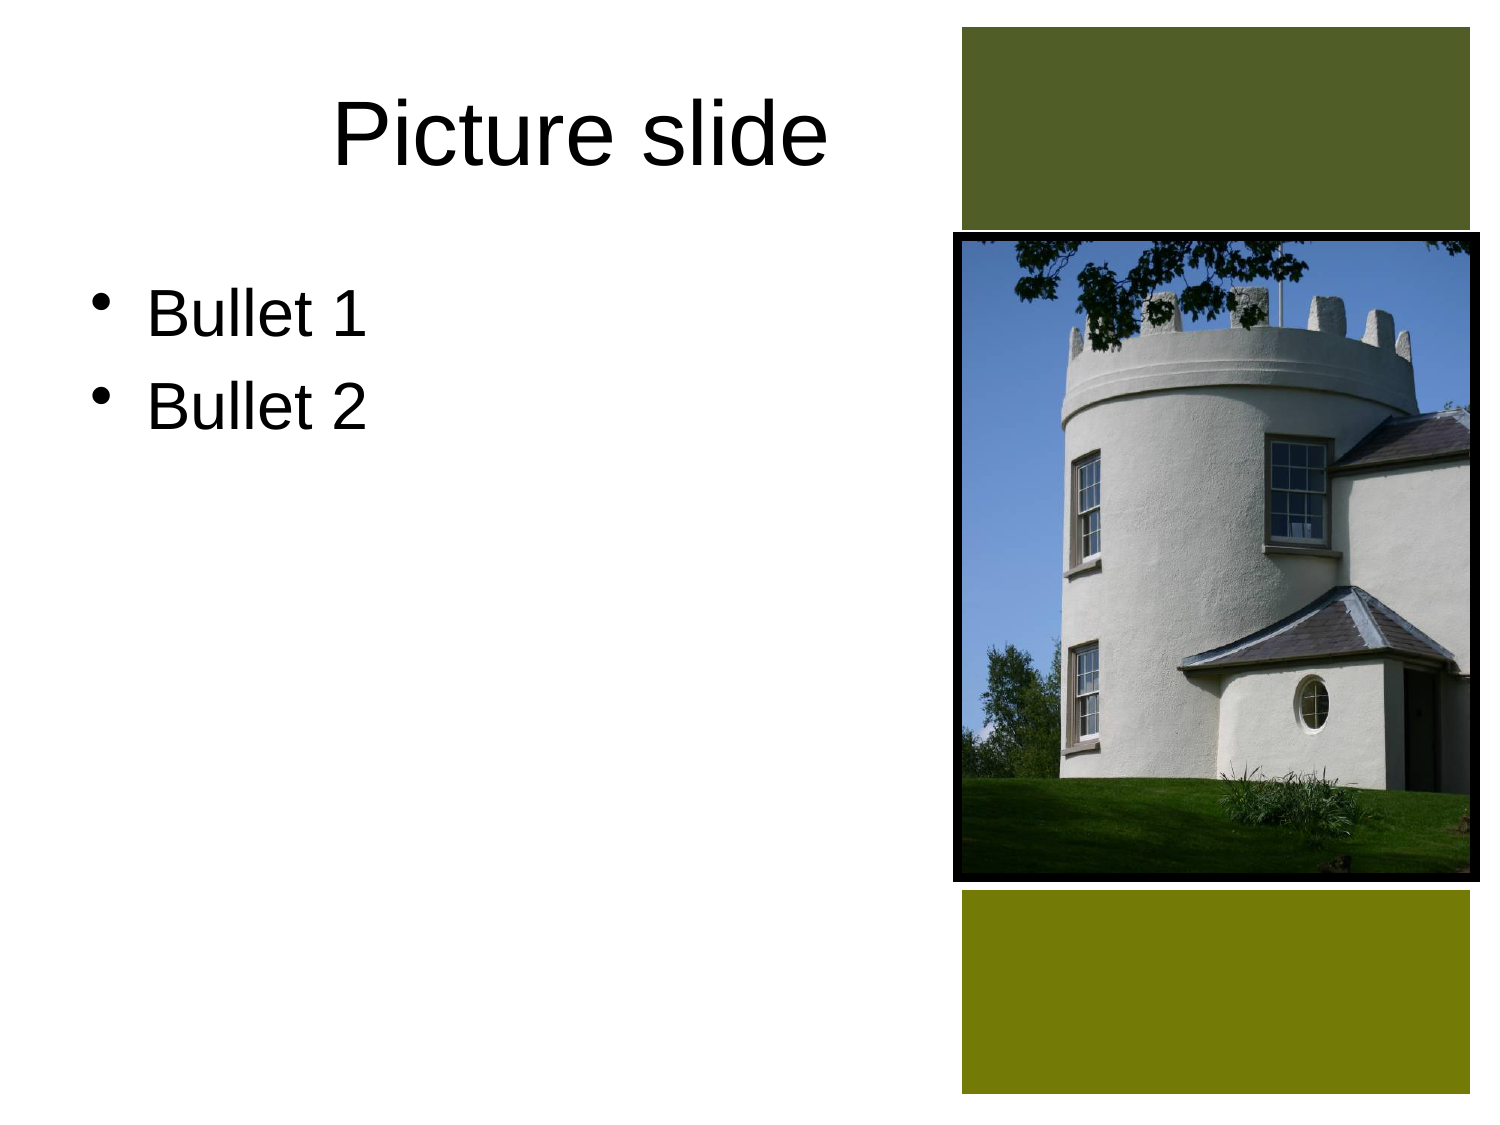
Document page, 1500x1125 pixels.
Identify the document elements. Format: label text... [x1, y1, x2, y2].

picture [961, 240, 1471, 874]
list Bullet 1 Bullet 2 [75, 262, 736, 1005]
title Picture slide [28, 34, 1134, 223]
